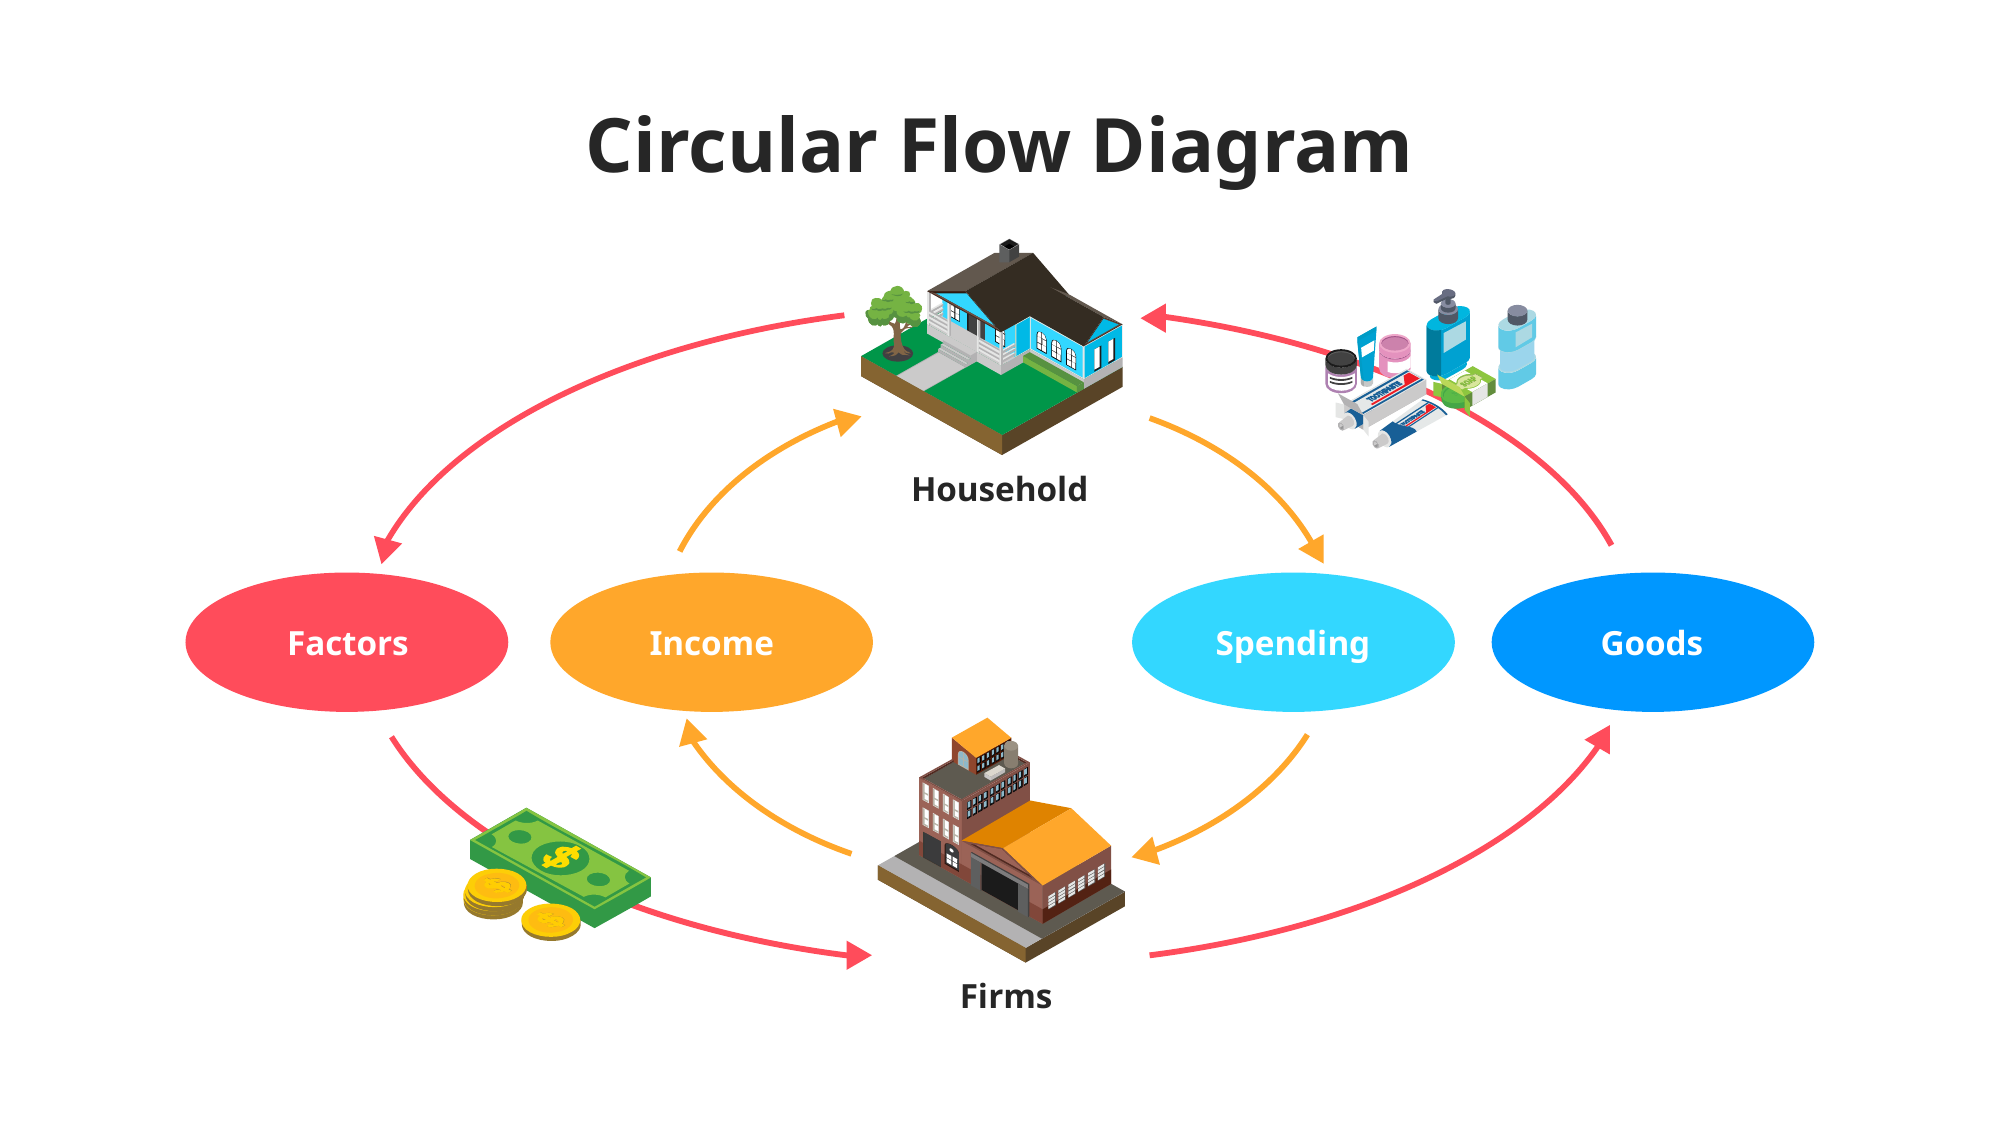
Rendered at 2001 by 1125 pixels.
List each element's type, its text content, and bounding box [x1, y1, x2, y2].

text_box Household [896, 461, 1104, 516]
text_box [1149, 723, 1619, 959]
text_box [550, 572, 873, 712]
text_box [1148, 415, 1332, 566]
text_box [1140, 303, 1325, 547]
text_box Firms [945, 967, 1068, 1023]
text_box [1131, 733, 1310, 869]
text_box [860, 238, 1123, 455]
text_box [370, 312, 845, 565]
text_box [1491, 572, 1815, 712]
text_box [1332, 303, 1615, 547]
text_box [1325, 288, 1537, 449]
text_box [389, 735, 872, 970]
text_box Goods [1585, 614, 1718, 670]
text_box Spending [1200, 614, 1386, 670]
title Circular Flow Diagram [335, 58, 1665, 238]
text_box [877, 717, 1125, 963]
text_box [677, 404, 862, 553]
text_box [463, 807, 651, 942]
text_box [675, 718, 853, 857]
text_box [1132, 572, 1455, 712]
text_box Factors [272, 614, 424, 670]
text_box Income [634, 614, 790, 670]
text_box [185, 572, 509, 712]
